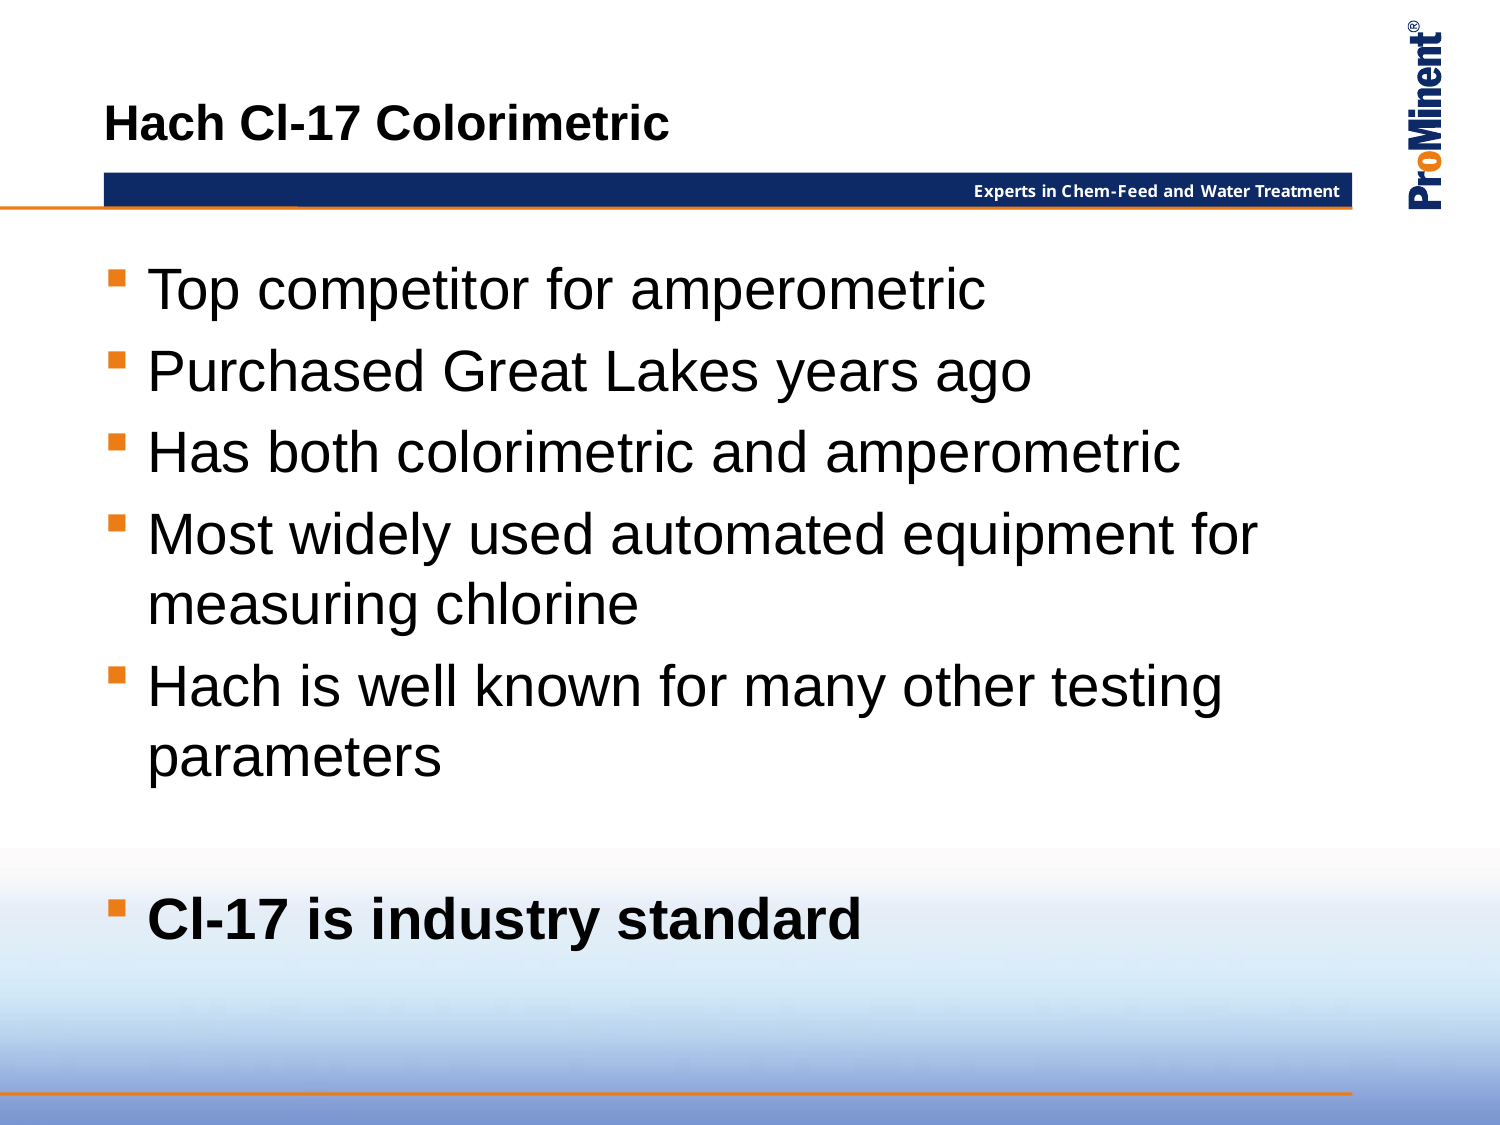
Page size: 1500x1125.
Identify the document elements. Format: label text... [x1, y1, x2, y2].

list Top competitor for amperometric Purchased Great Lakes years ago Has both colorimetric and amperometric Most widely used automated equipment for measuring chlorine Hach is well known for many other testing parameters Cl-17 is industry standard [88, 243, 1353, 1048]
picture [0, 848, 1500, 1125]
title Hach Cl-17 Colorimetric [88, 44, 1353, 197]
